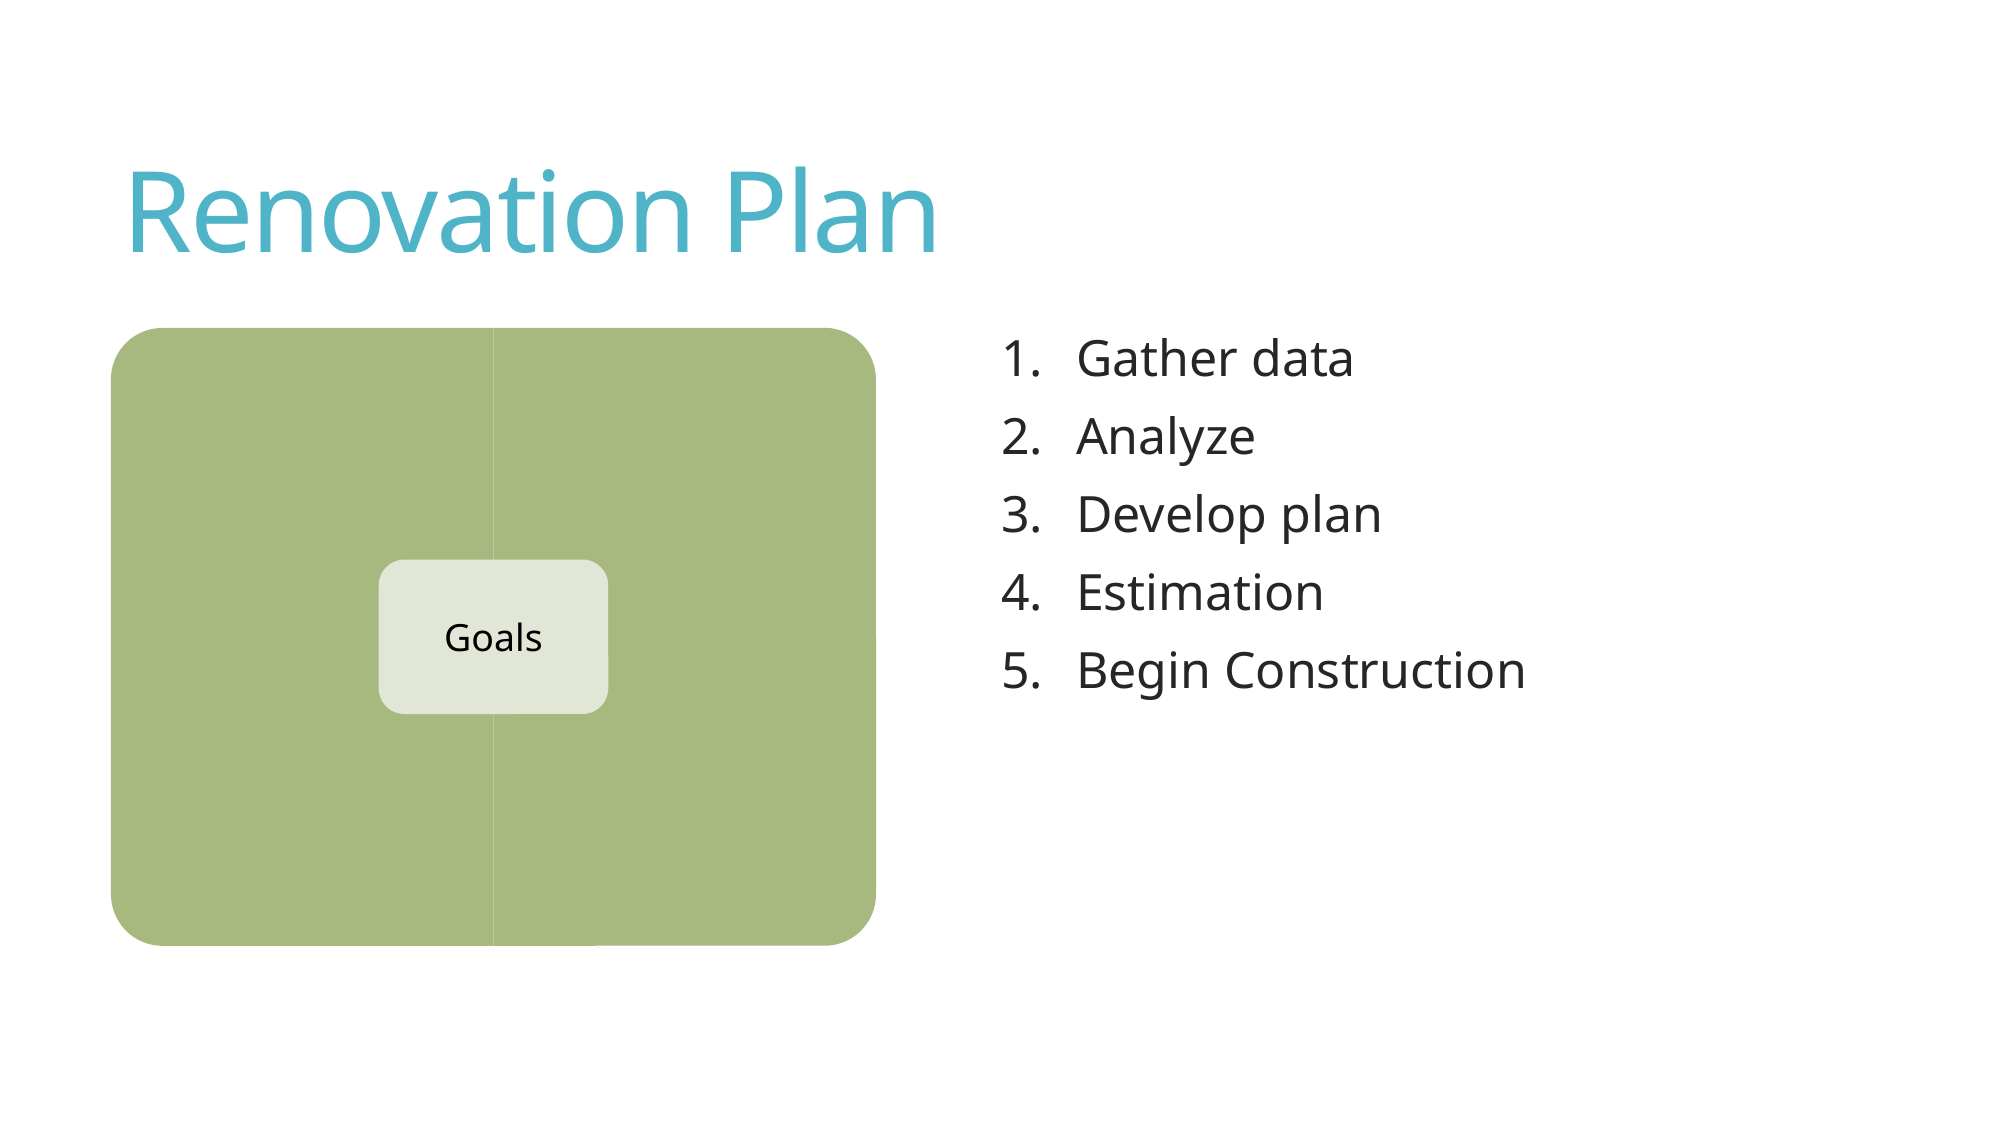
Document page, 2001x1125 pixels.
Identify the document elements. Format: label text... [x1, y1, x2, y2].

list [110, 327, 877, 946]
list Gather data Analyze Develop plan Estimation Begin Construction [986, 327, 1752, 946]
title Renovation Plan [107, 81, 1875, 354]
